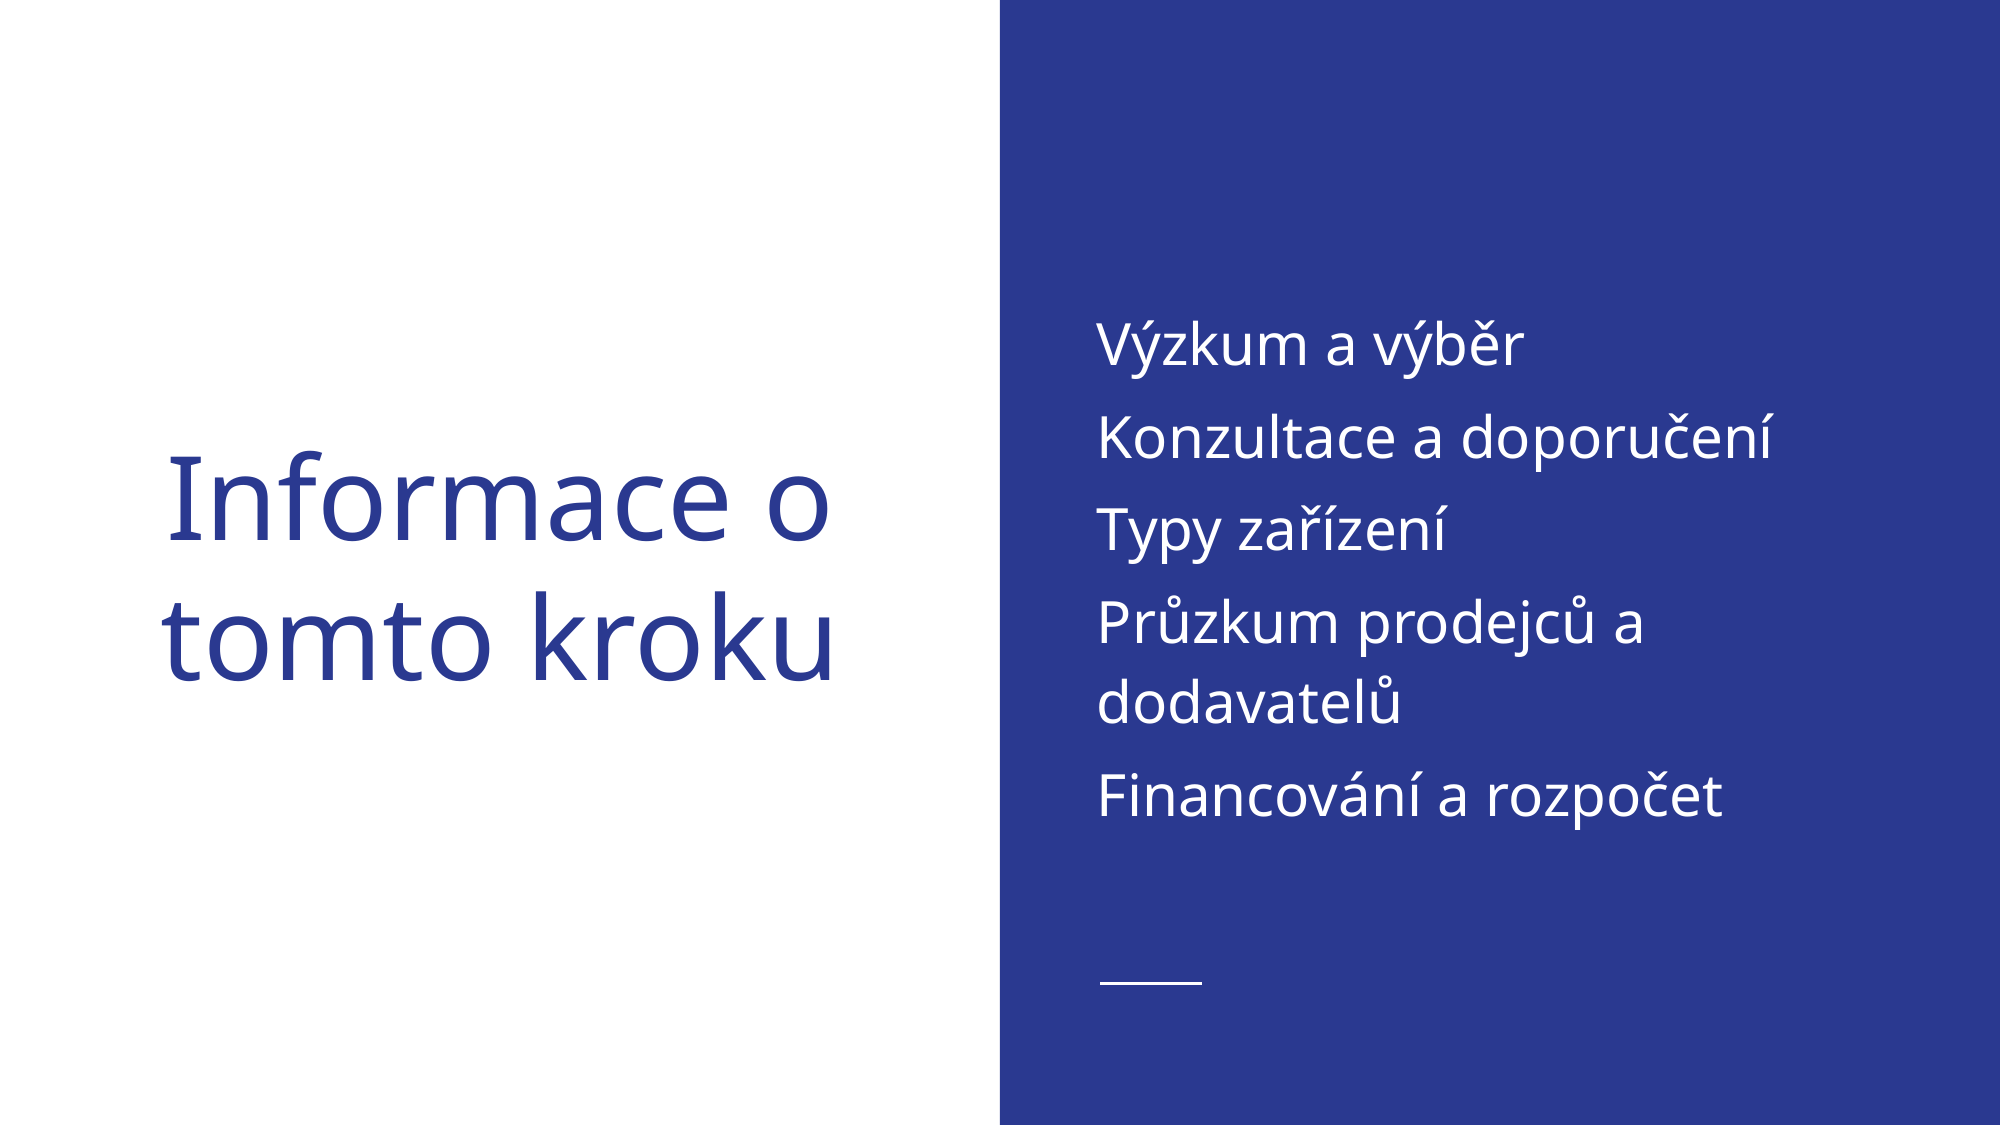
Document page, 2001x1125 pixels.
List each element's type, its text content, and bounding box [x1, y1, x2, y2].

list Výzkum a výběr Konzultace a doporučení Typy zařízení Průzkum prodejců a dodavatelů Financování a rozpočet [1081, 158, 1922, 967]
title Informace o tomto kroku [57, 413, 943, 711]
